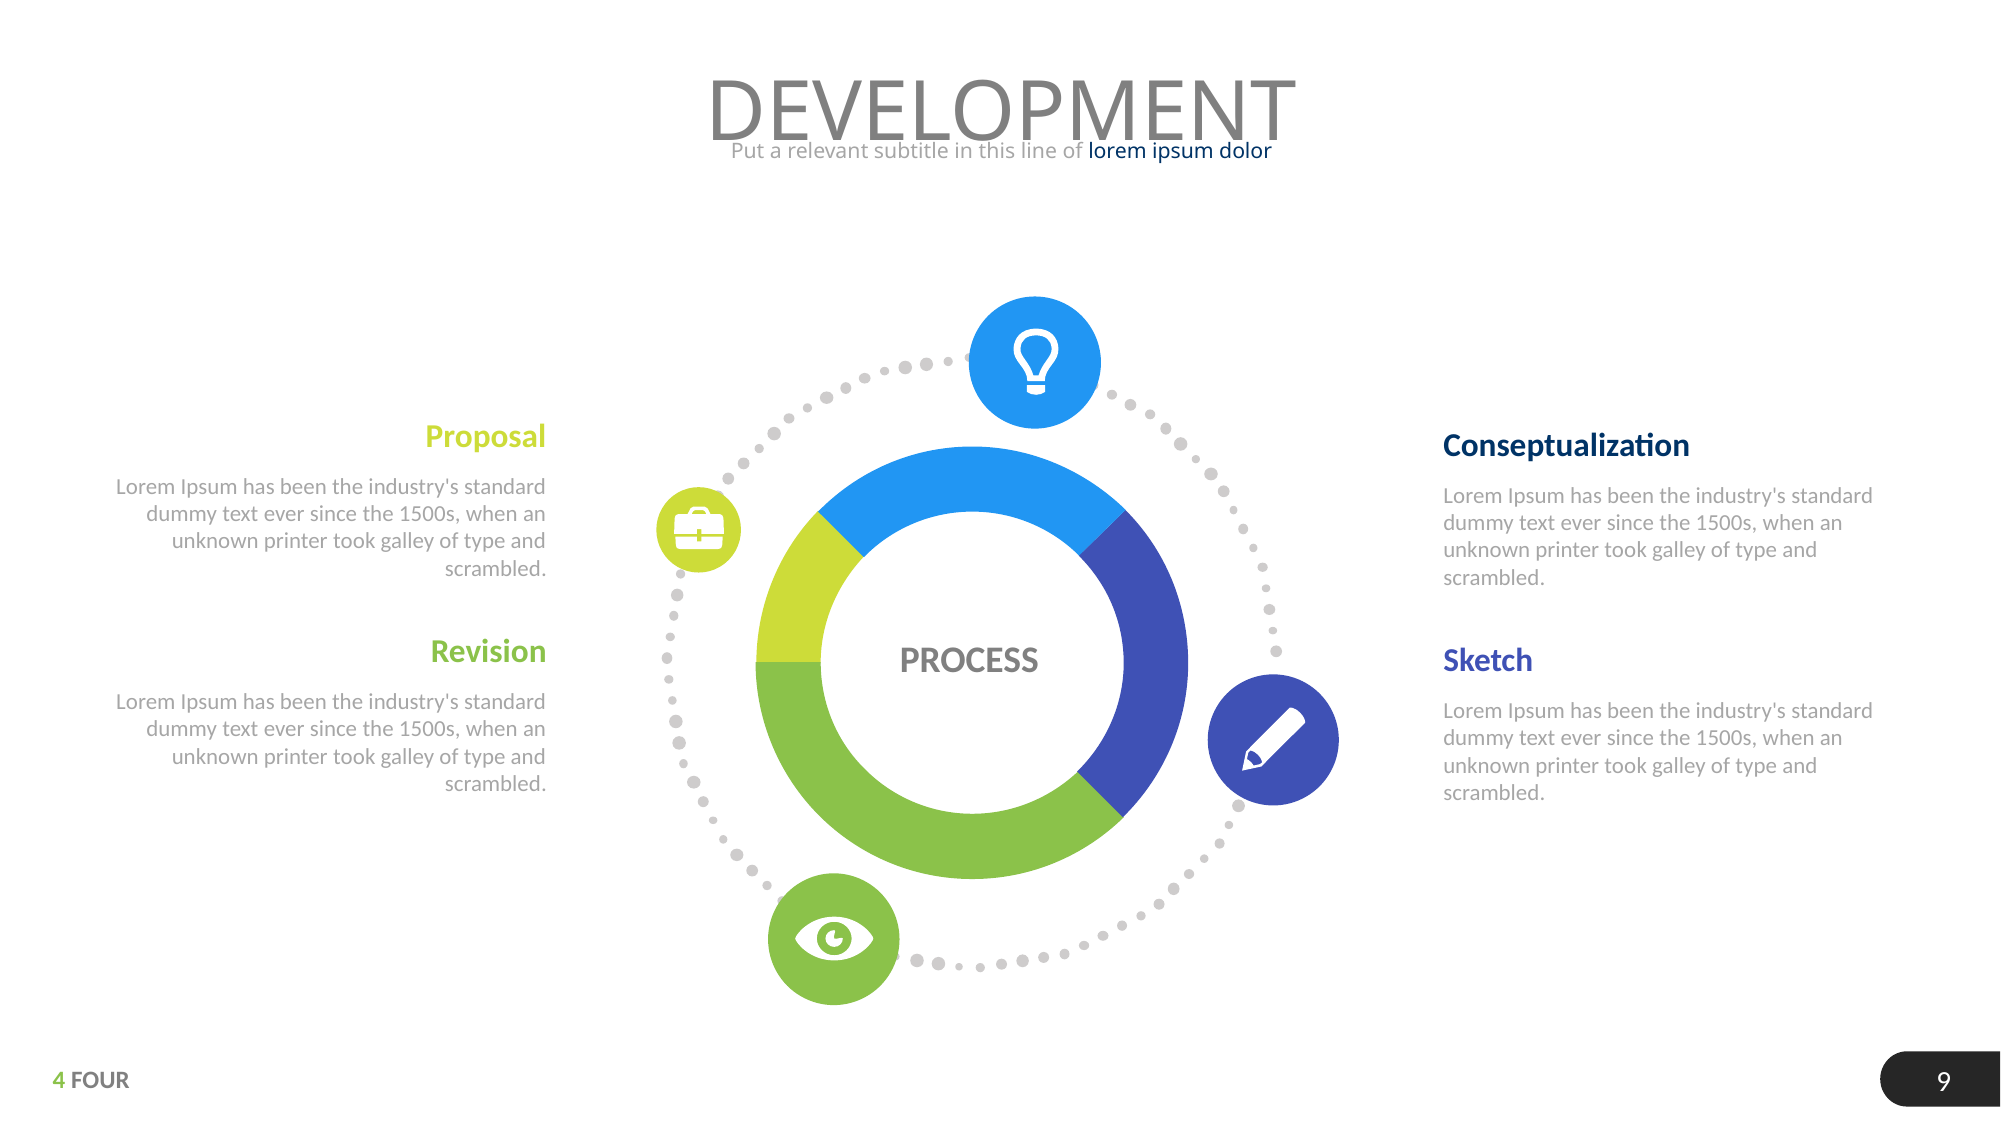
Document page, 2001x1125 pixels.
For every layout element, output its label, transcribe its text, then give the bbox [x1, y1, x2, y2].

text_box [656, 296, 1339, 1006]
text_box 9 [1867, 1055, 2000, 1105]
text_box DEVELOPMENT [663, 0, 1340, 165]
text_box Proposal Lorem Ipsum has been the industry's standard dummy text ever since the 1500s, when an unknown printer took galley of type and scrambled. [99, 406, 562, 614]
text_box Conseptualization Lorem Ipsum has been the industry's standard dummy text ever since the 1500s, when an unknown printer took galley of type and scrambled. [1428, 415, 1891, 592]
text_box Sketch Lorem Ipsum has been the industry's standard dummy text ever since the 1500s, when an unknown printer took galley of type and scrambled. [1428, 630, 1891, 807]
text_box Revision Lorem Ipsum has been the industry's standard dummy text ever since the 1500s, when an unknown printer took galley of type and scrambled. [99, 621, 562, 829]
text_box Put a relevant subtitle in this line of lorem ipsum dolor [713, 118, 1290, 182]
